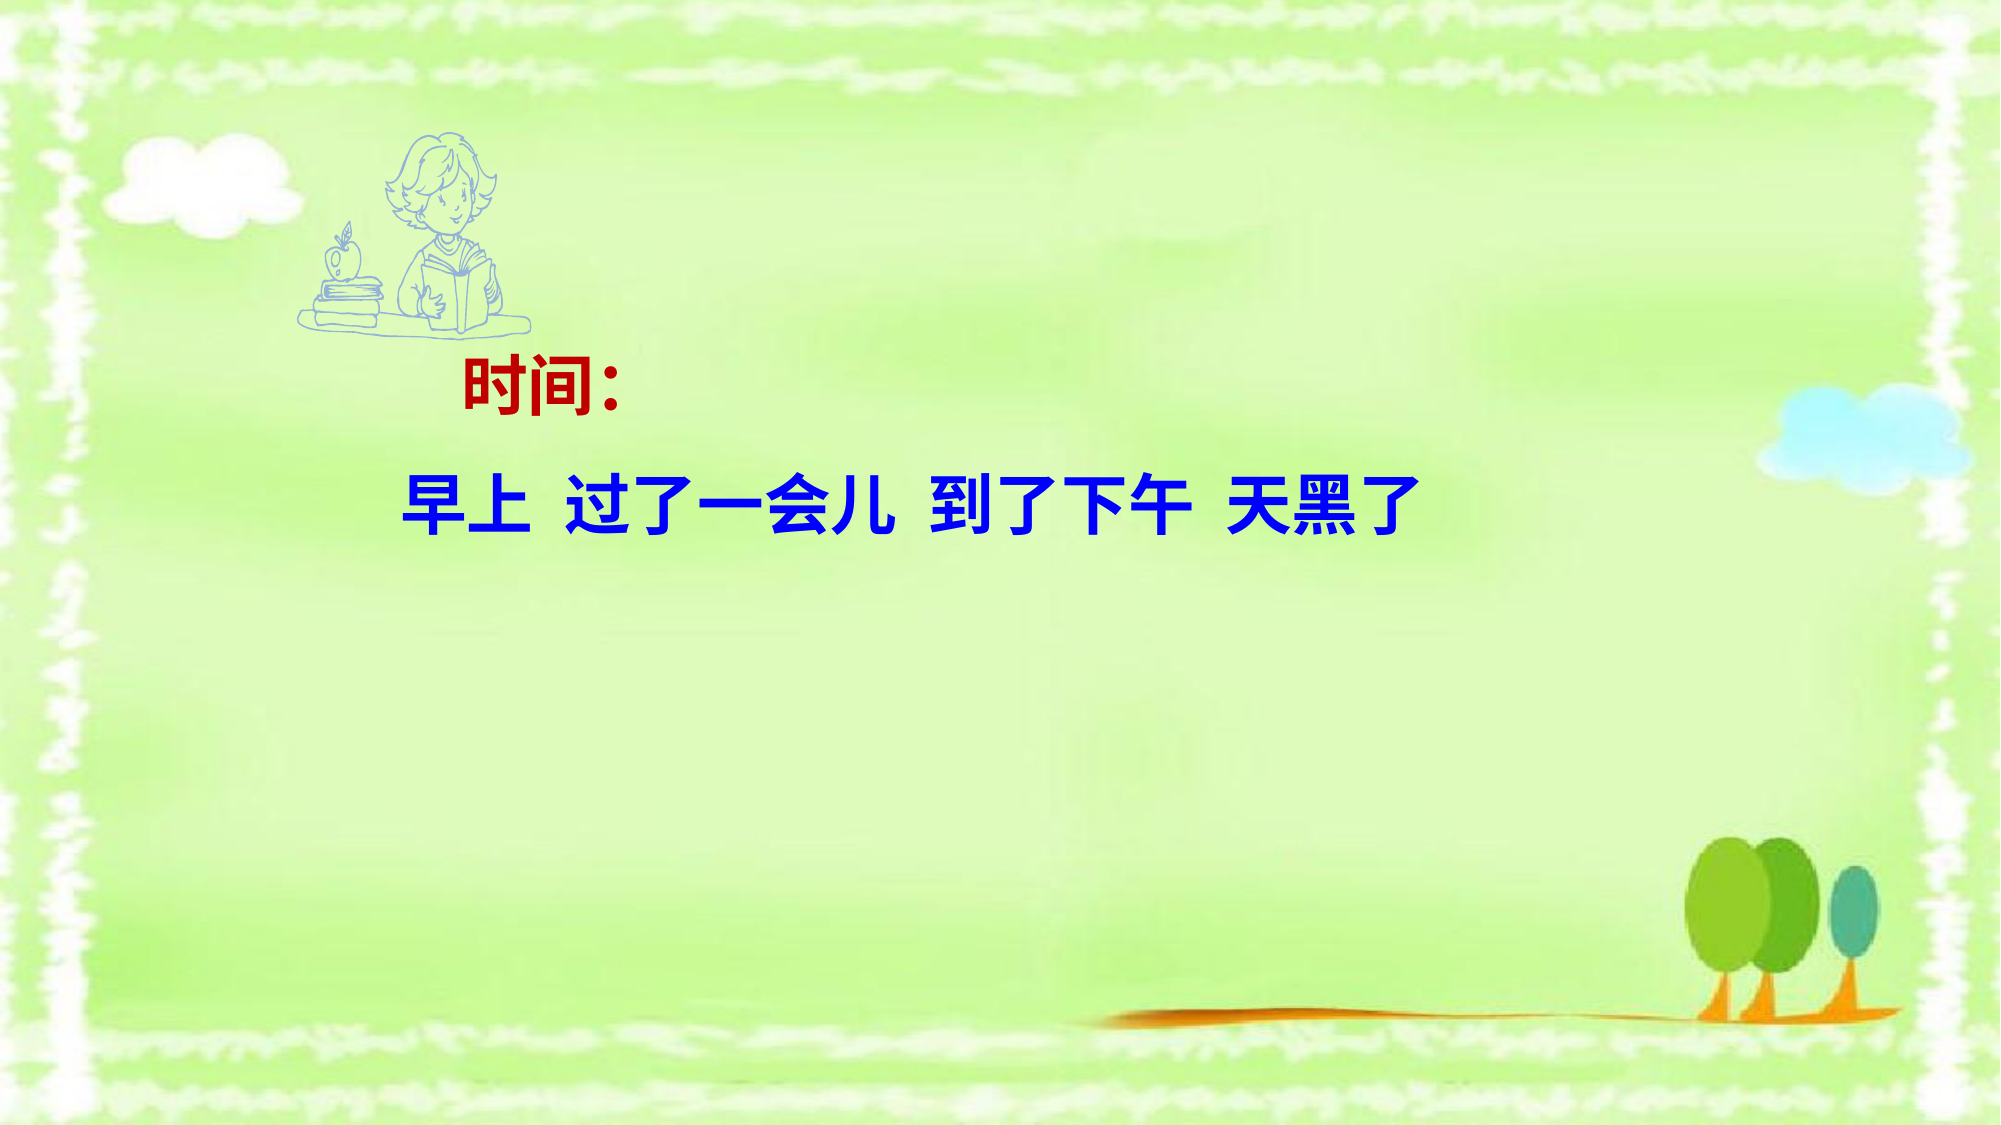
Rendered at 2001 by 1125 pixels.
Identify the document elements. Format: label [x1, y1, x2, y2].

picture [0, 0, 2001, 1125]
text_box [296, 128, 532, 342]
